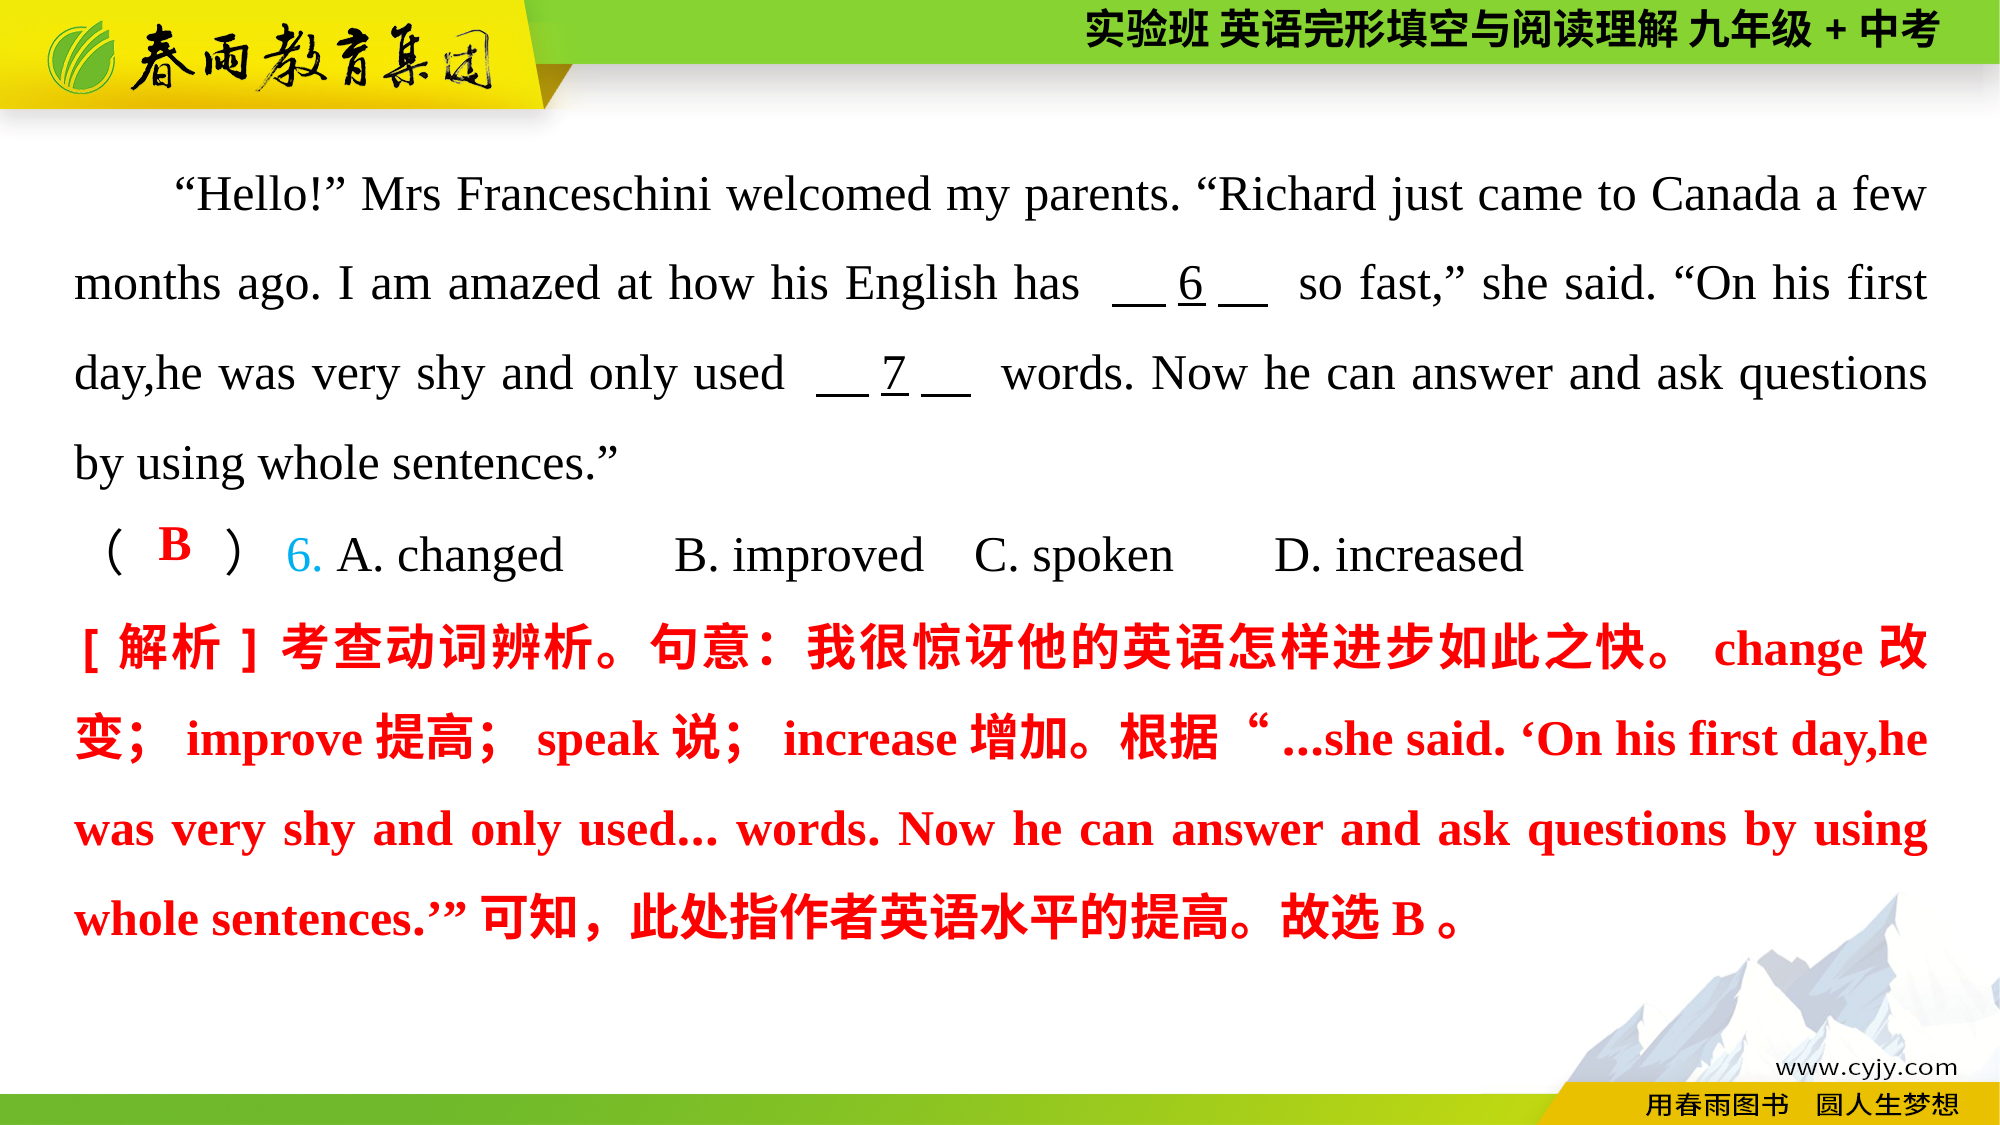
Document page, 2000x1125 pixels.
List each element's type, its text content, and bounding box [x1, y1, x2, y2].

text_box B [143, 503, 207, 579]
text_box [解析]考查动词辨析。句意：我很惊讶他的英语怎样进步如此之快。change改变；improve提高；speak说；increase增加。根据“...she said. ‘On his first day,he was very shy and only used... words. Now he can answer and ask questions by using whole sentences.’”可知，此处指作者英语水平的提高。故选B。 [59, 590, 1944, 954]
text_box （ ）6. A. changed B. improved C. spoken D. increased [59, 501, 1944, 590]
picture [0, 0, 2000, 1125]
list “Hello!” Mrs Franceschini welcomed my parents. “Richard just came to Canada a few months ago. I am amazed at how his English has 6 so fast,” she said. “On his first day,he was very shy and only used 7 words. Now he can answer and ask questions by using whole sentences.” [59, 122, 1944, 501]
